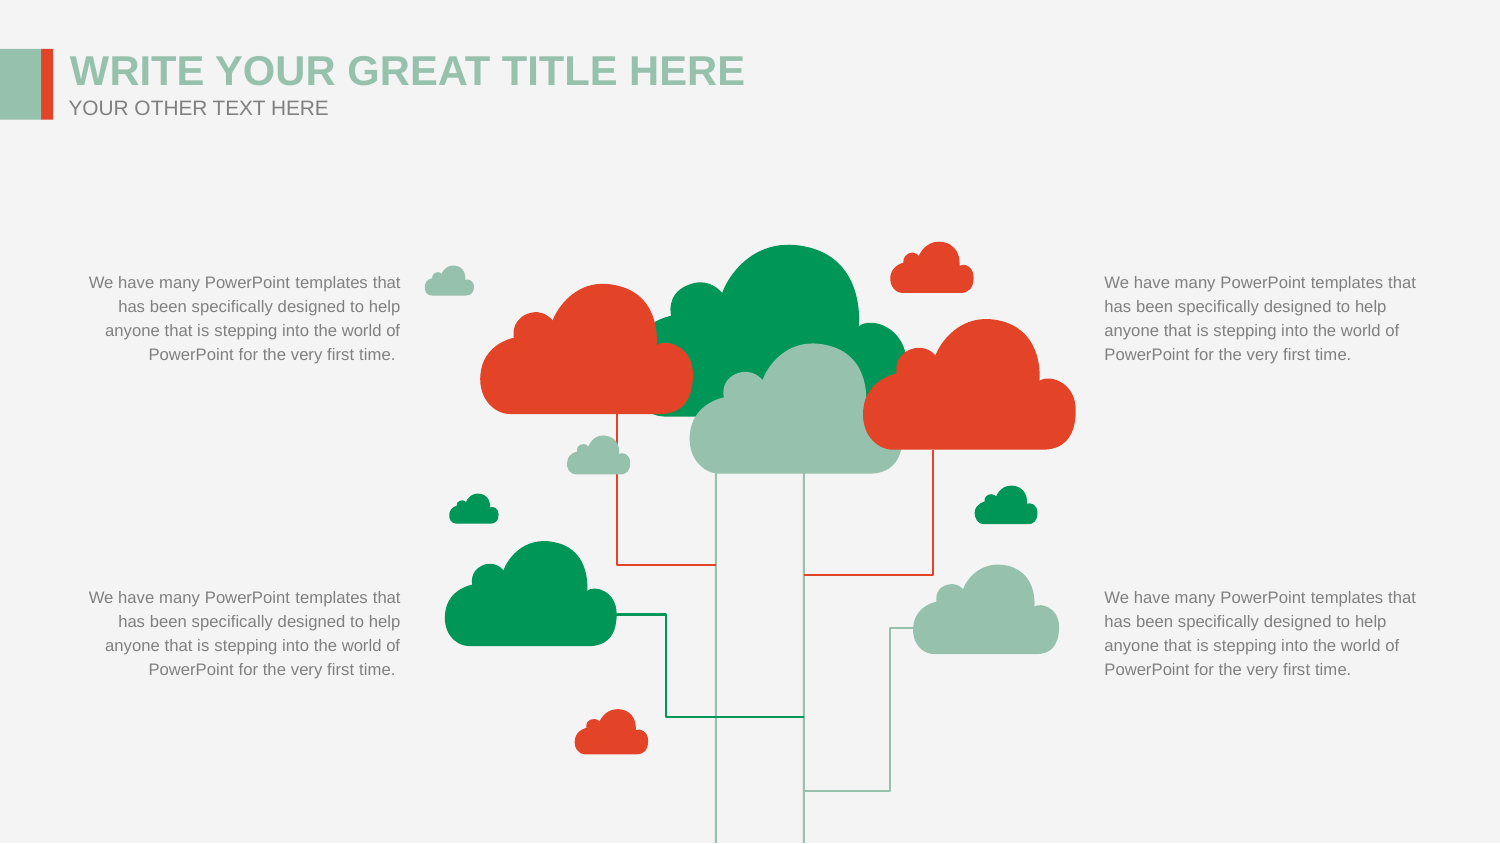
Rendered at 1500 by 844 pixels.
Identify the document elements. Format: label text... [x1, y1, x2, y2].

text_box [890, 241, 974, 293]
text_box We have many PowerPoint templates that has been specifically designed to help anyone that is stepping into the world of PowerPoint for the very first time. [81, 268, 401, 364]
text_box WRITE YOUR GREAT TITLE HERE [55, 36, 761, 102]
text_box We have many PowerPoint templates that has been specifically designed to help anyone that is stepping into the world of PowerPoint for the very first time. [1104, 268, 1424, 364]
text_box [689, 343, 902, 474]
text_box We have many PowerPoint templates that has been specifically designed to help anyone that is stepping into the world of PowerPoint for the very first time. [81, 582, 401, 679]
text_box [974, 485, 1038, 525]
text_box [616, 614, 804, 718]
text_box [655, 244, 905, 417]
text_box [803, 449, 934, 576]
text_box [862, 319, 1076, 450]
text_box [444, 541, 617, 647]
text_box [0, 48, 54, 120]
text_box [803, 628, 914, 792]
text_box YOUR OTHER TEXT HERE [54, 86, 344, 127]
text_box [449, 493, 499, 524]
text_box [574, 709, 649, 755]
text_box [424, 265, 474, 296]
text_box [480, 283, 693, 415]
text_box [616, 414, 716, 565]
text_box We have many PowerPoint templates that has been specifically designed to help anyone that is stepping into the world of PowerPoint for the very first time. [1104, 582, 1424, 679]
text_box [567, 435, 631, 475]
text_box [913, 564, 1060, 655]
